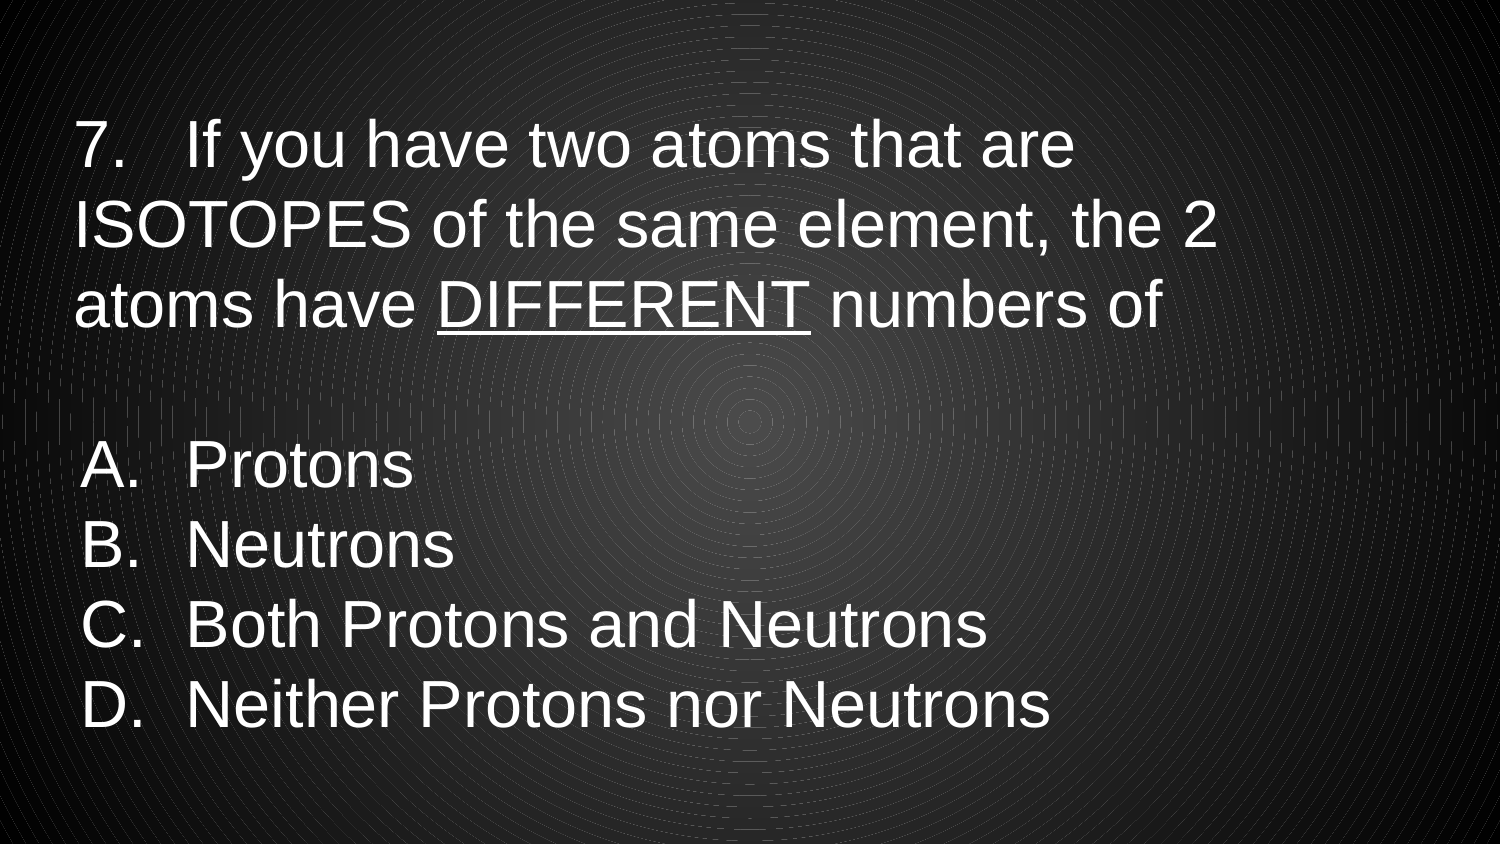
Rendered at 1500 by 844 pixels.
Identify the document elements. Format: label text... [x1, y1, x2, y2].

list 7. If you have two atoms that are ISOTOPES of the same element, the 2 atoms have DIFFERENT numbers of Protons Neutrons Both Protons and Neutrons Neither Protons nor Neutrons [58, 85, 1364, 748]
